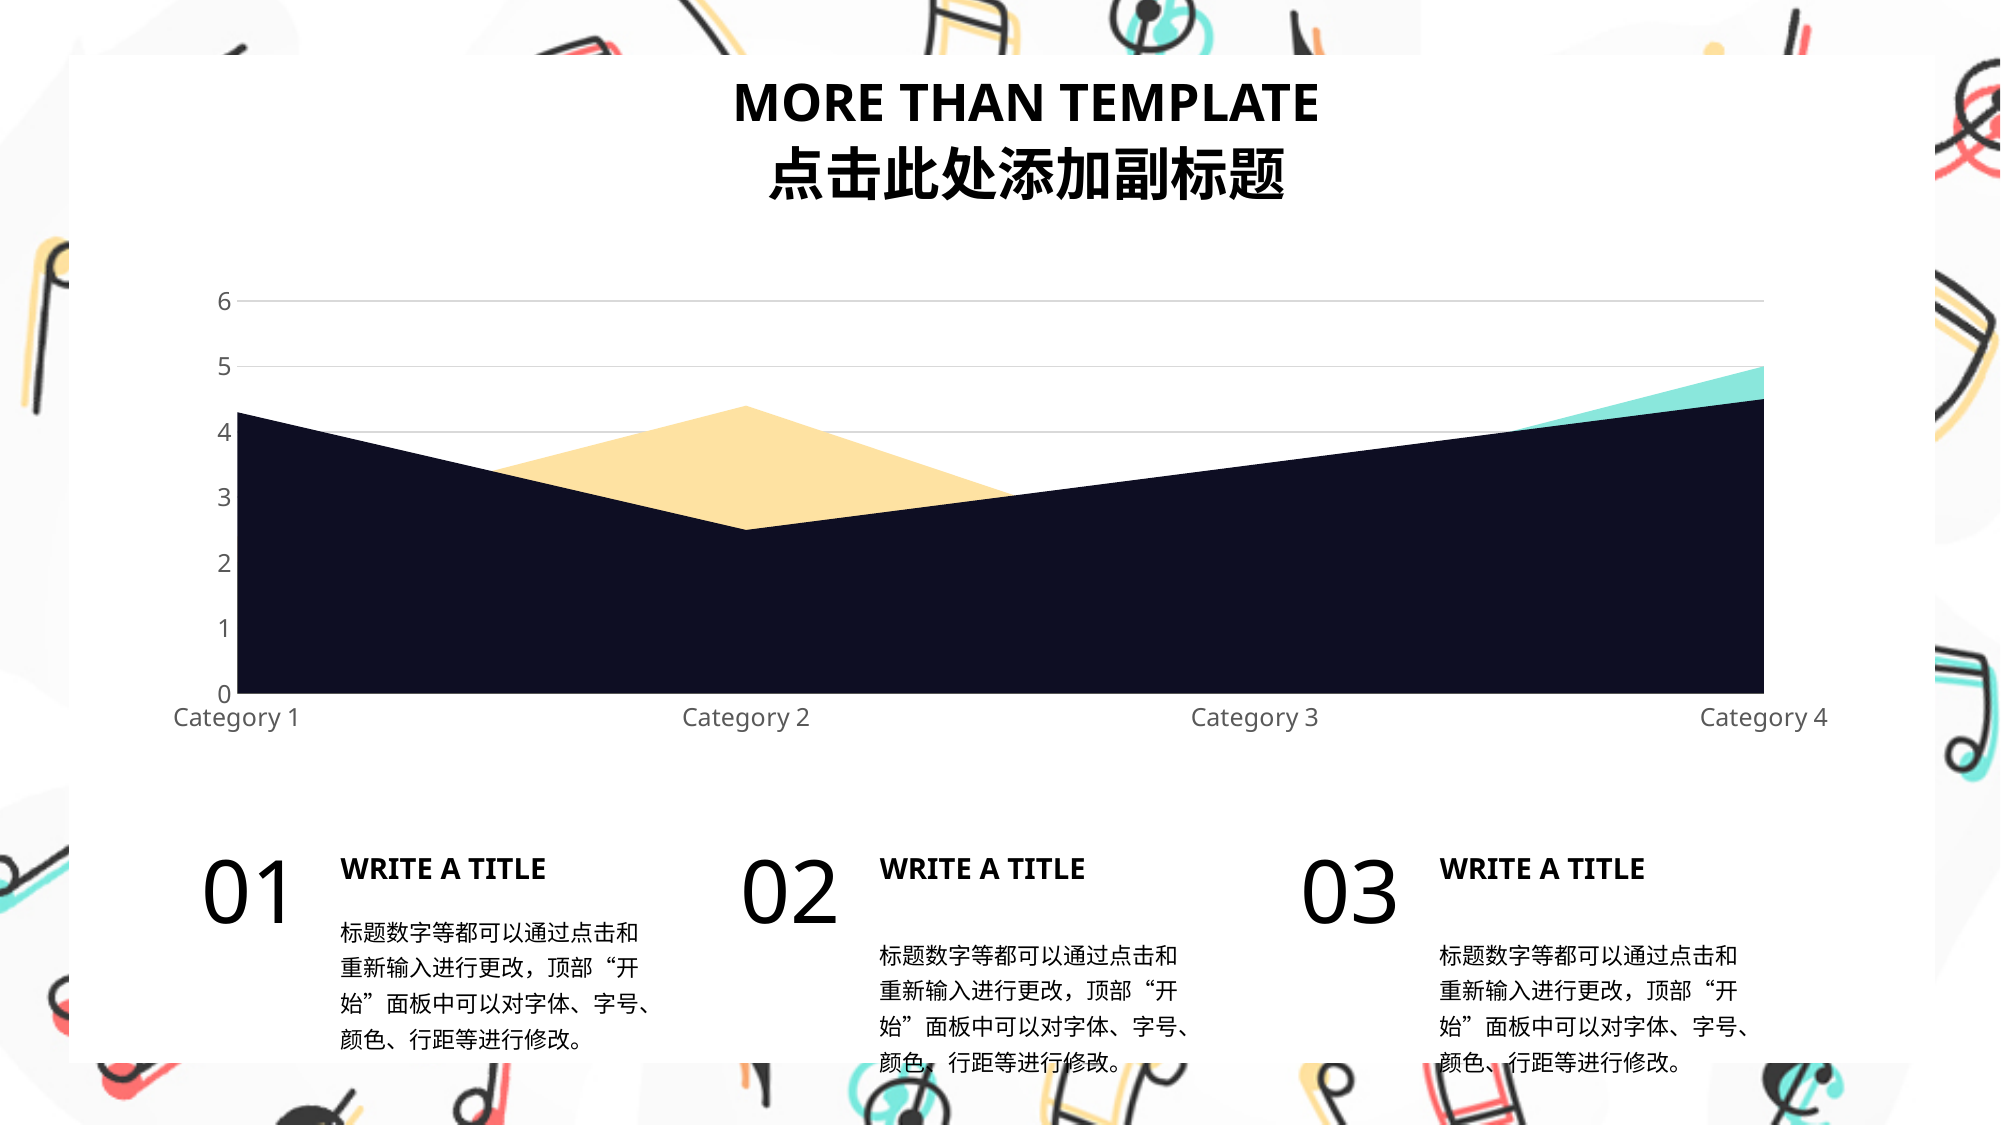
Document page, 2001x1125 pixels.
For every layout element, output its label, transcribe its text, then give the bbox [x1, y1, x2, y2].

text_box 标题数字等都可以通过点击和重新输入进行更改，顶部“开始”面板中可以对字体、字号、颜色、行距等进行修改。 [1425, 925, 1765, 1083]
text_box 标题数字等都可以通过点击和重新输入进行更改，顶部“开始”面板中可以对字体、字号、颜色、行距等进行修改。 [325, 902, 665, 1061]
text_box MORE THAN TEMPLATE 点击此处添加副标题 [696, 55, 1358, 215]
chart [138, 274, 1863, 744]
text_box 02 [740, 835, 855, 926]
text_box WRITE A TITLE [1425, 826, 1812, 894]
text_box WRITE A TITLE [325, 826, 702, 894]
text_box 03 [1300, 835, 1415, 926]
picture [0, 0, 2001, 1125]
text_box 标题数字等都可以通过点击和重新输入进行更改，顶部“开始”面板中可以对字体、字号、颜色、行距等进行修改。 [865, 925, 1205, 1083]
text_box WRITE A TITLE [865, 826, 1262, 894]
text_box 01 [201, 835, 316, 926]
